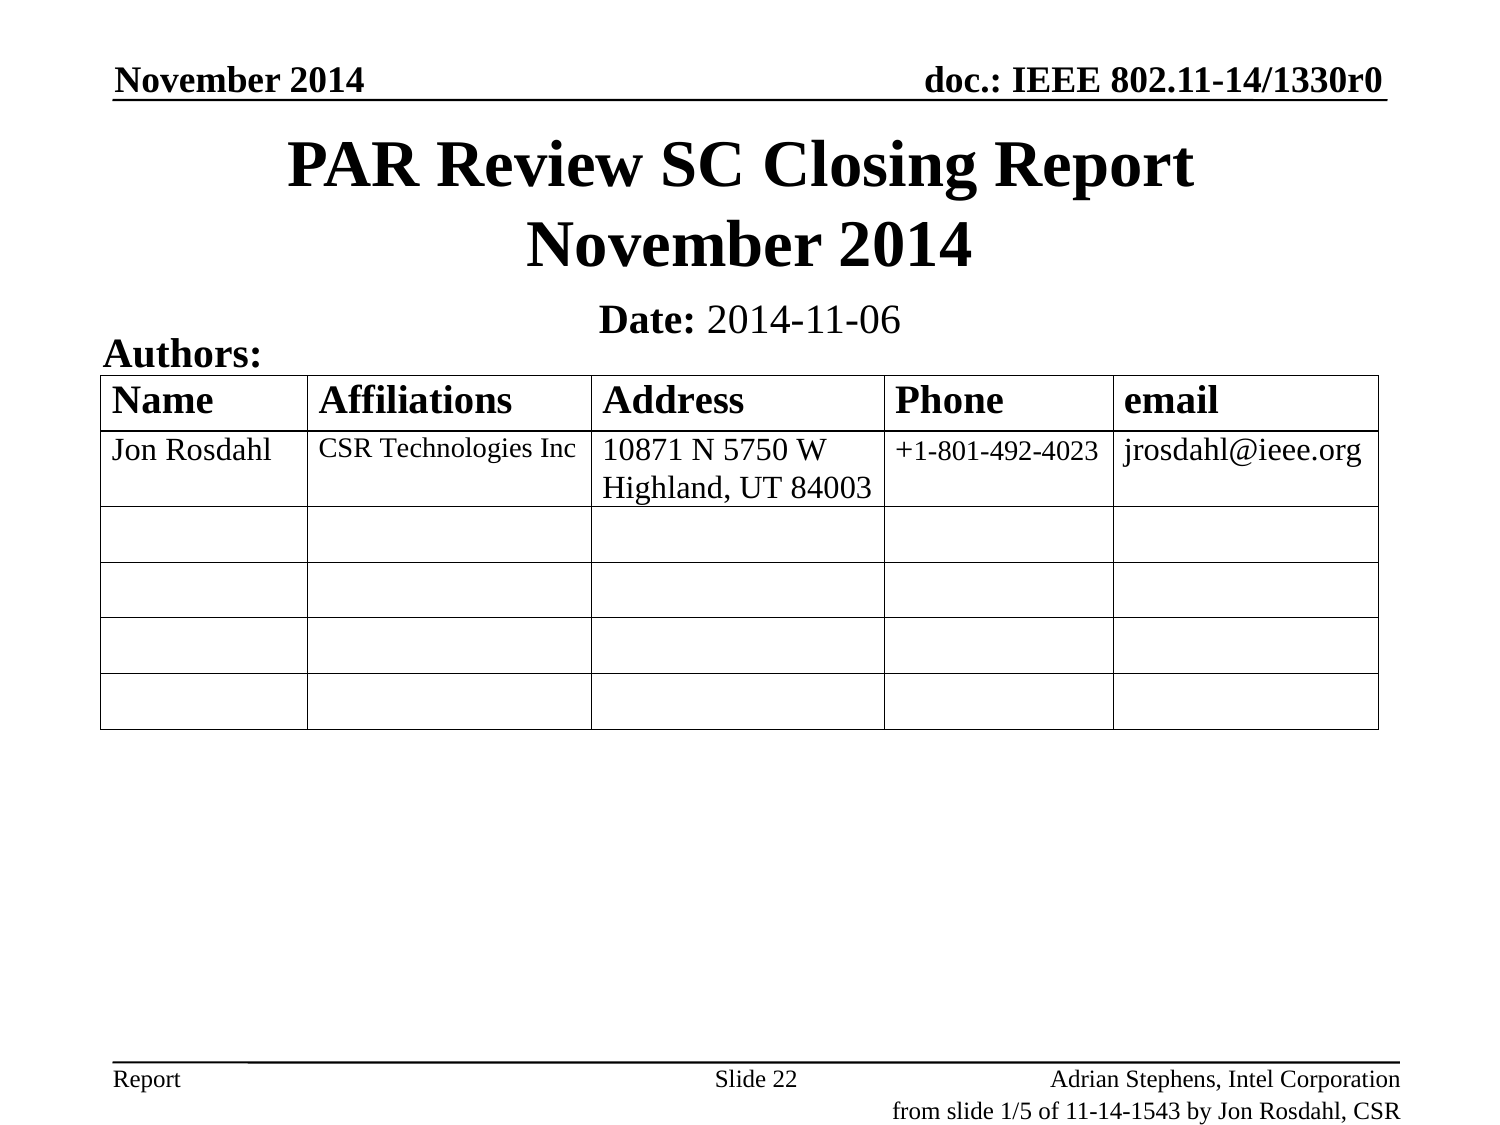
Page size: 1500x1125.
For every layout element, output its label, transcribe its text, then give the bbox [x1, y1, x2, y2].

text_box Authors: [87, 318, 325, 373]
text_box from slide 1/5 of 11-14-1543 by Jon Rosdahl, CSR [343, 1087, 1417, 1125]
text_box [85, 374, 1407, 780]
footer Adrian Stephens, Intel Corporation [902, 1061, 1402, 1087]
list Date: 2014-11-06 [112, 284, 1388, 350]
slide_number Slide 22 [712, 1061, 800, 1087]
title PAR Review SC Closing Report November 2014 [112, 112, 1388, 284]
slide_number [114, 54, 374, 101]
